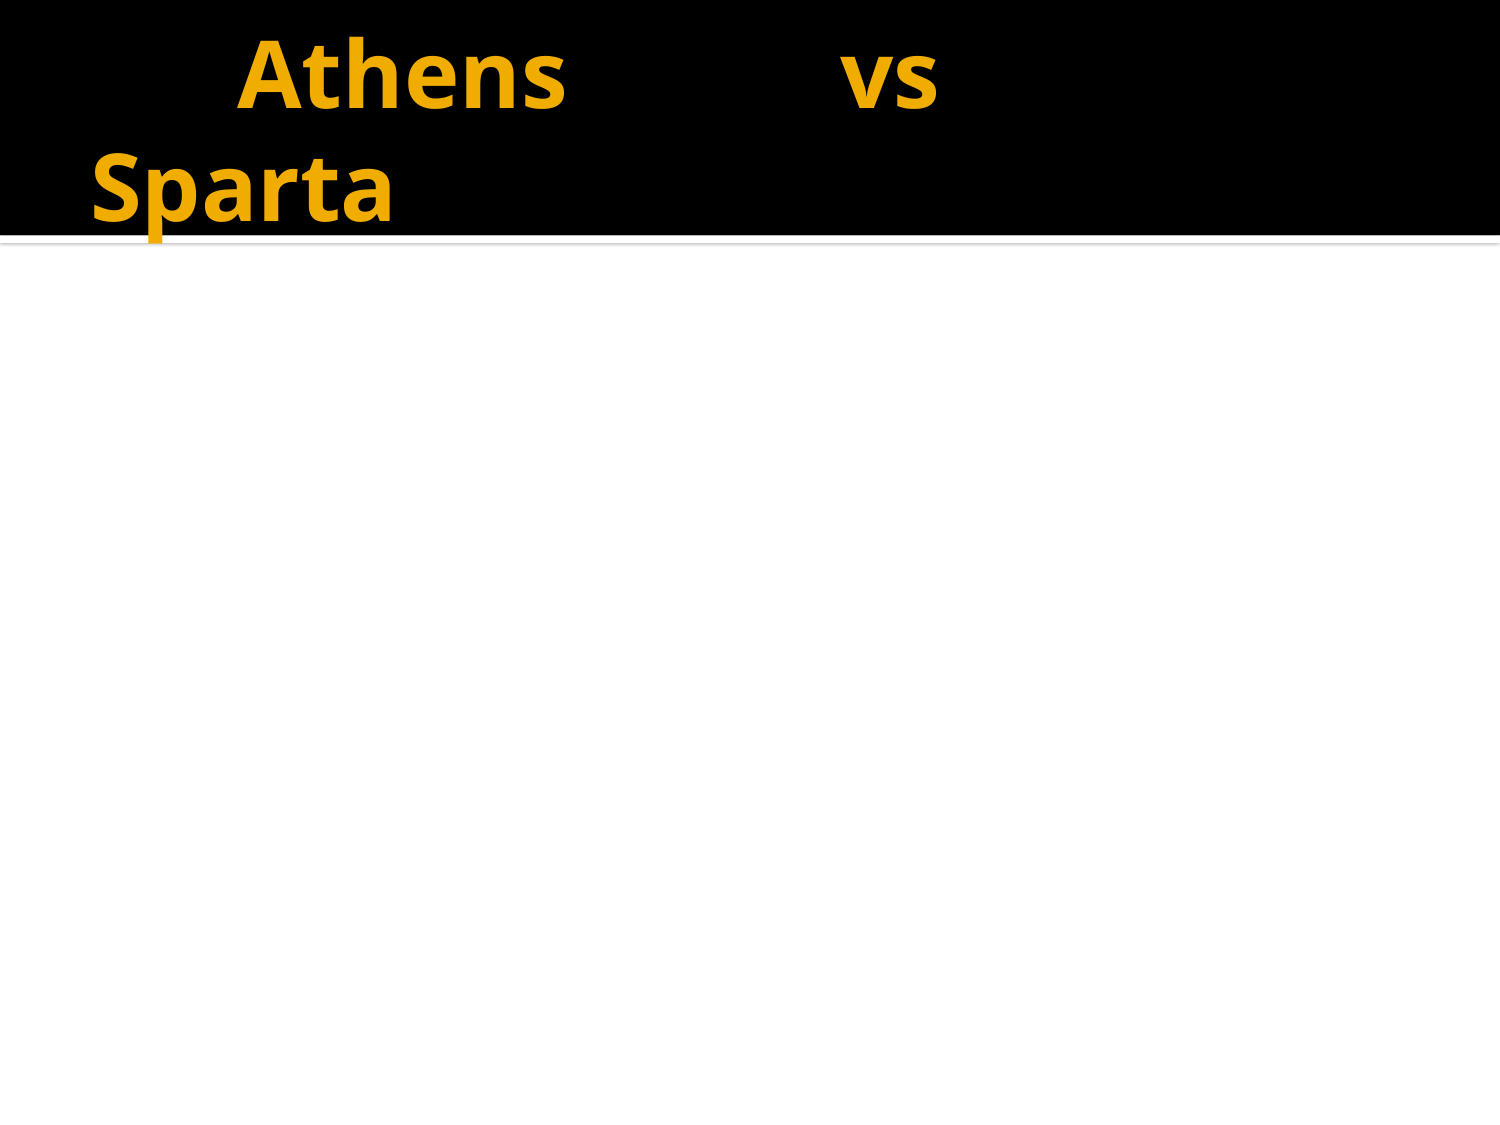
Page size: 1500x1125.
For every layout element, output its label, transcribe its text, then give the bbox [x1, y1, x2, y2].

title Athens vs Sparta [75, 24, 1425, 231]
